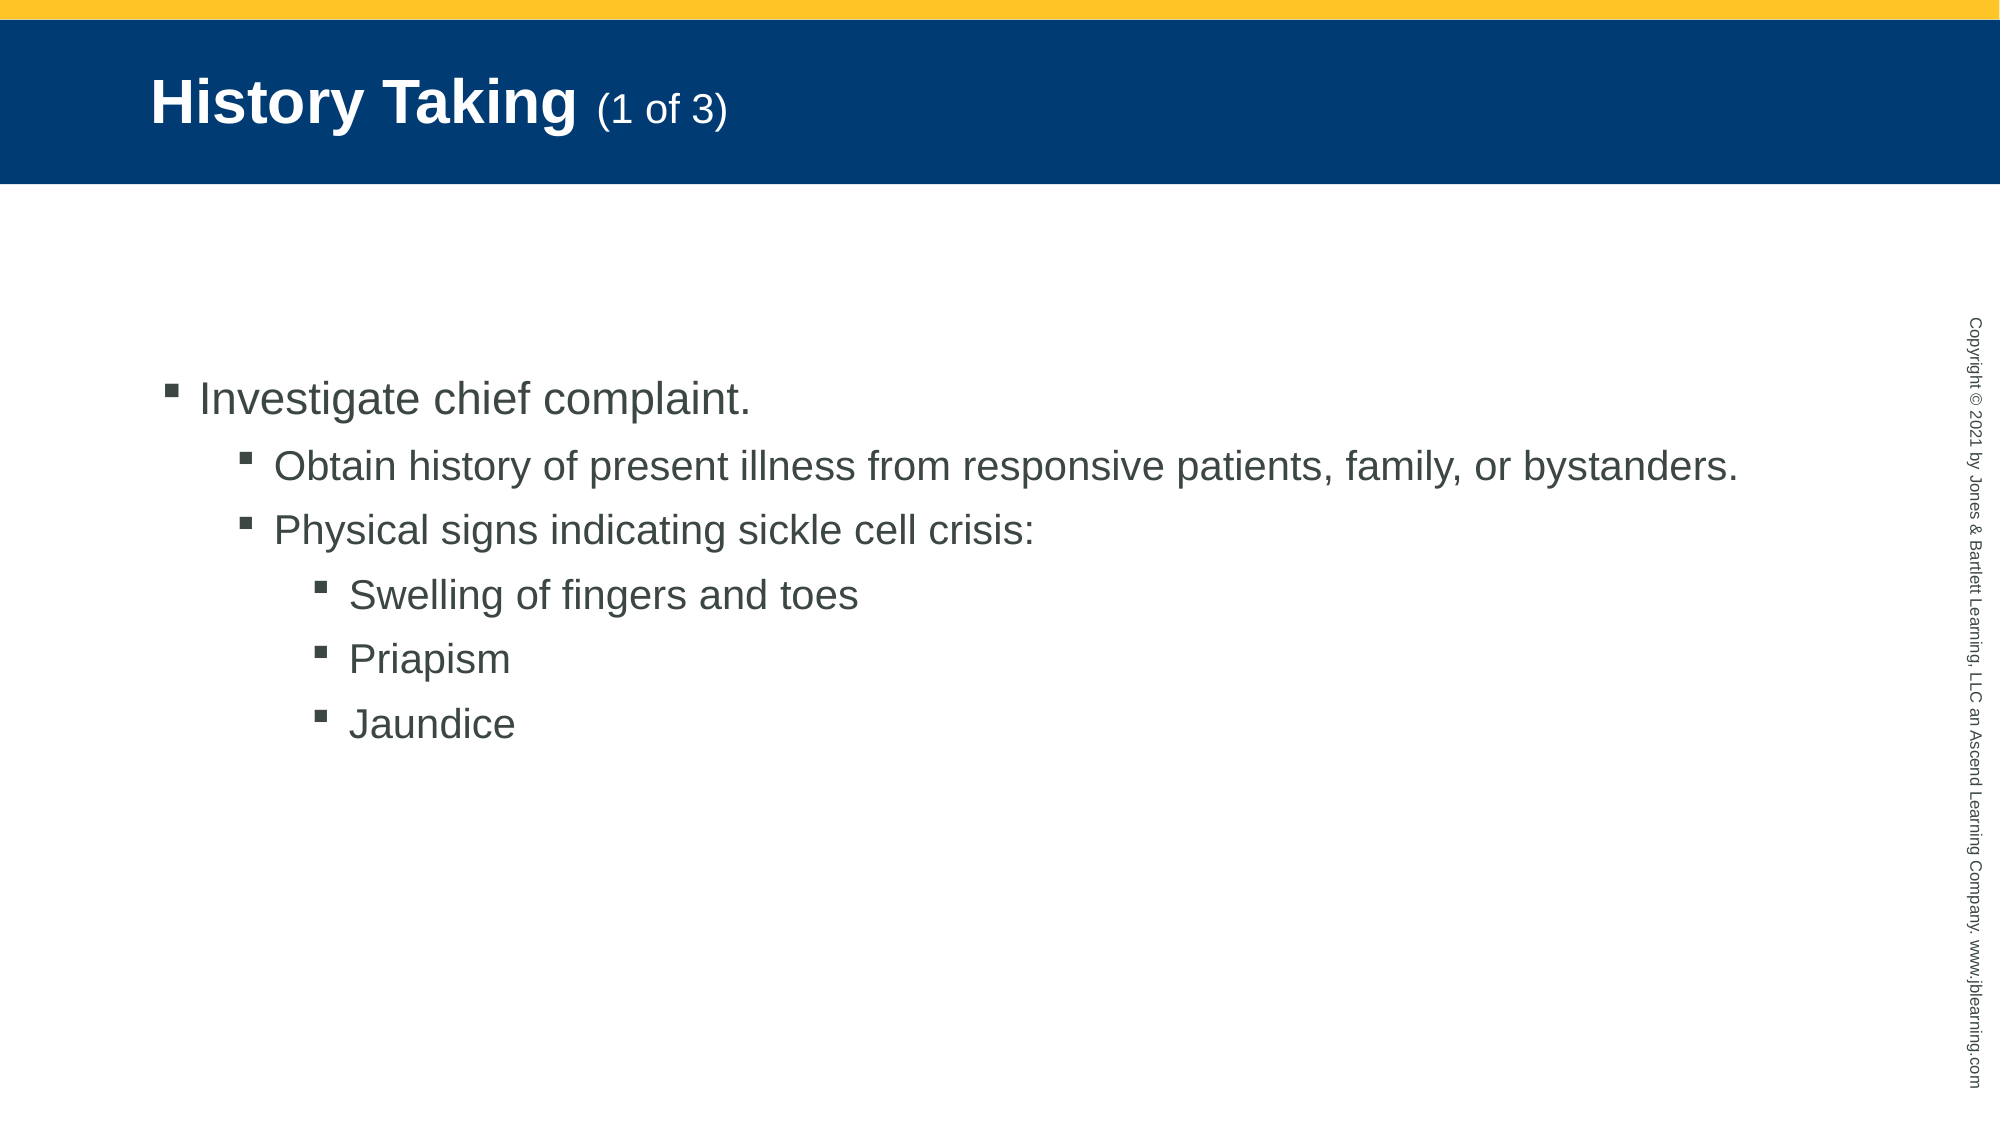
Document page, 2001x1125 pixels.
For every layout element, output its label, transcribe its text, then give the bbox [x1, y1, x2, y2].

title History Taking (1 of 3) [0, 19, 2000, 185]
list Investigate chief complaint. Obtain history of present illness from responsive patients, family, or bystanders. Physical signs indicating sickle cell crisis: Swelling of fingers and toes Priapism Jaundice [146, 361, 1859, 1016]
